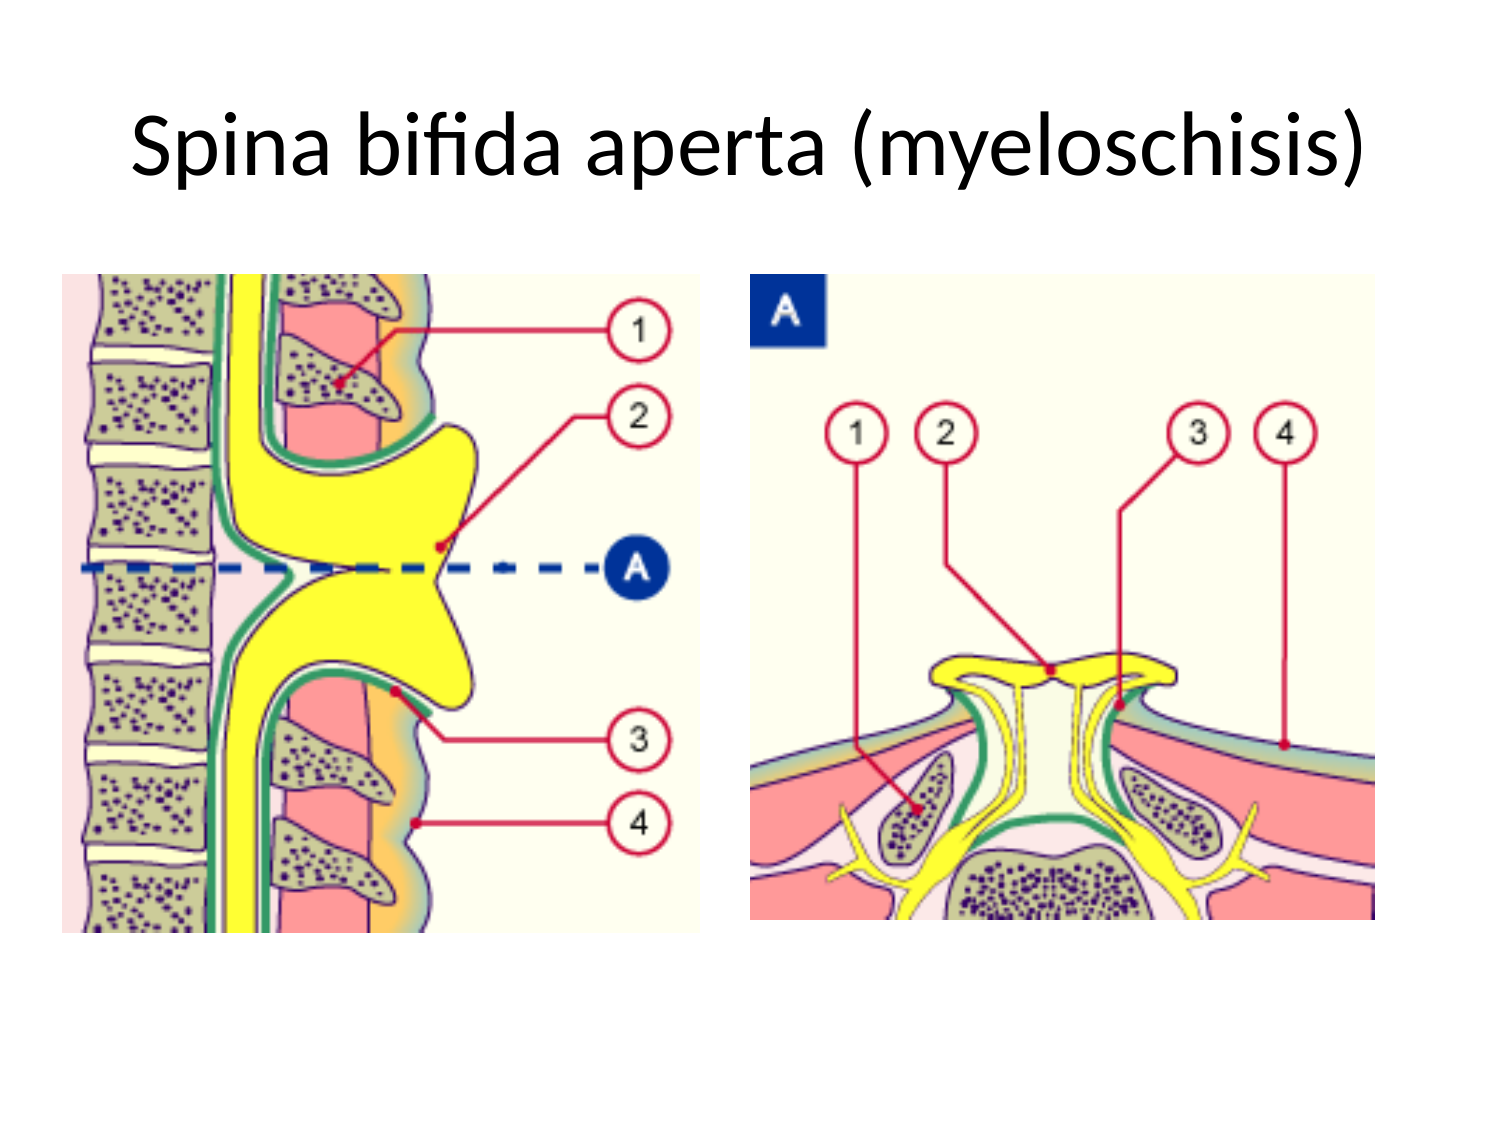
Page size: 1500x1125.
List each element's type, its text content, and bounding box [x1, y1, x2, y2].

picture [62, 274, 701, 933]
picture [749, 274, 1376, 920]
title Spina bifida aperta (myeloschisis) [75, 45, 1425, 233]
